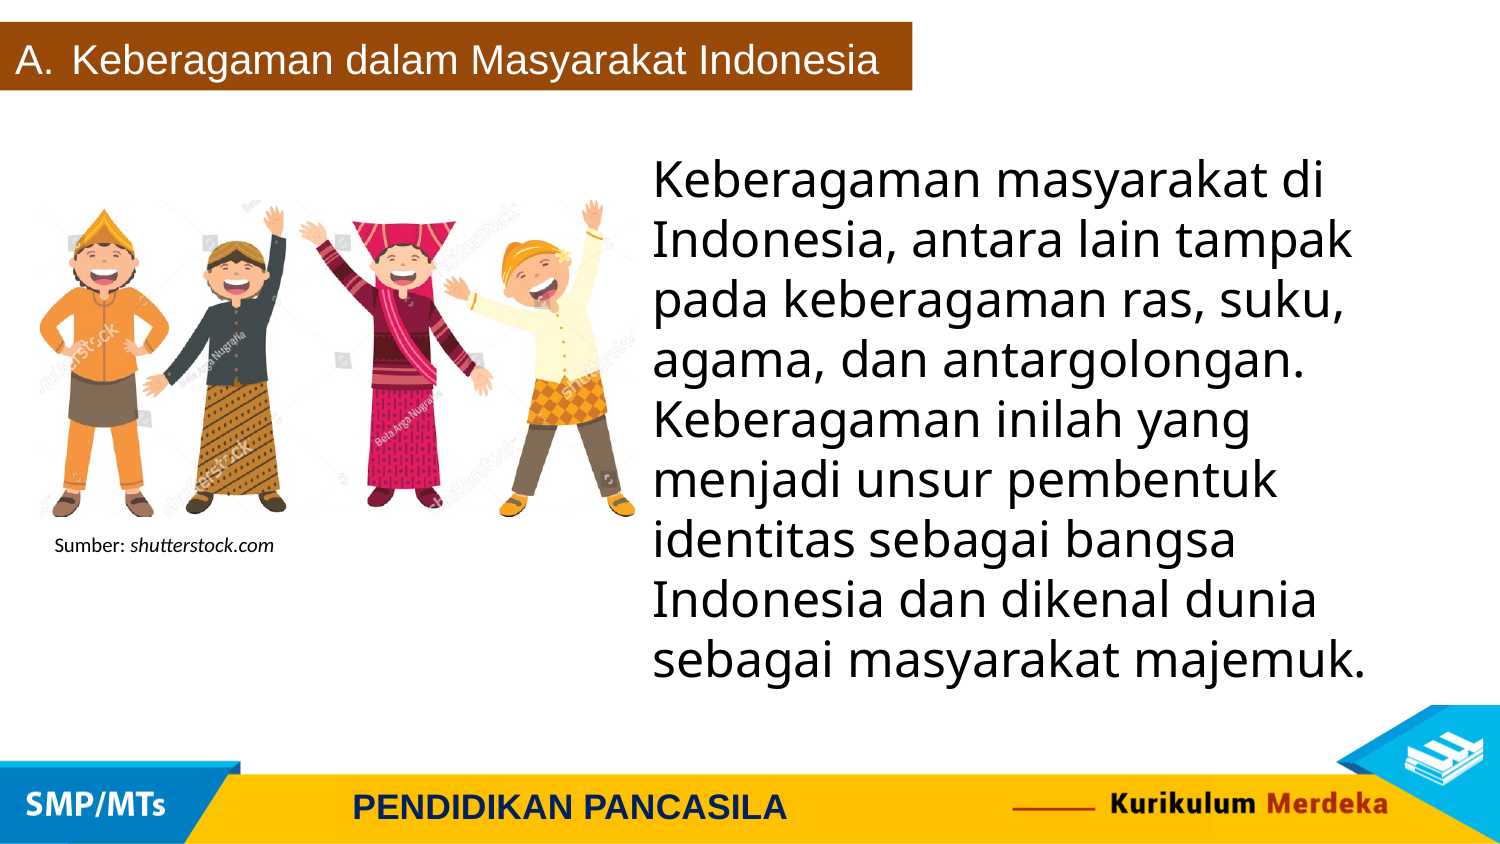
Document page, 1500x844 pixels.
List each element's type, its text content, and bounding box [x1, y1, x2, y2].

text_box Keberagaman masyarakat di Indonesia, antara lain tampak pada keberagaman ras, suku, agama, dan antargolongan. Keberagaman inilah yang menjadi unsur pembentuk identitas sebagai bangsa Indonesia dan dikenal dunia sebagai masyarakat majemuk. [637, 140, 1438, 695]
text_box Keberagaman dalam Masyarakat Indonesia [0, 20, 914, 93]
picture [39, 200, 636, 518]
text_box Sumber: shutterstock.com [39, 525, 328, 564]
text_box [0, 705, 1500, 844]
